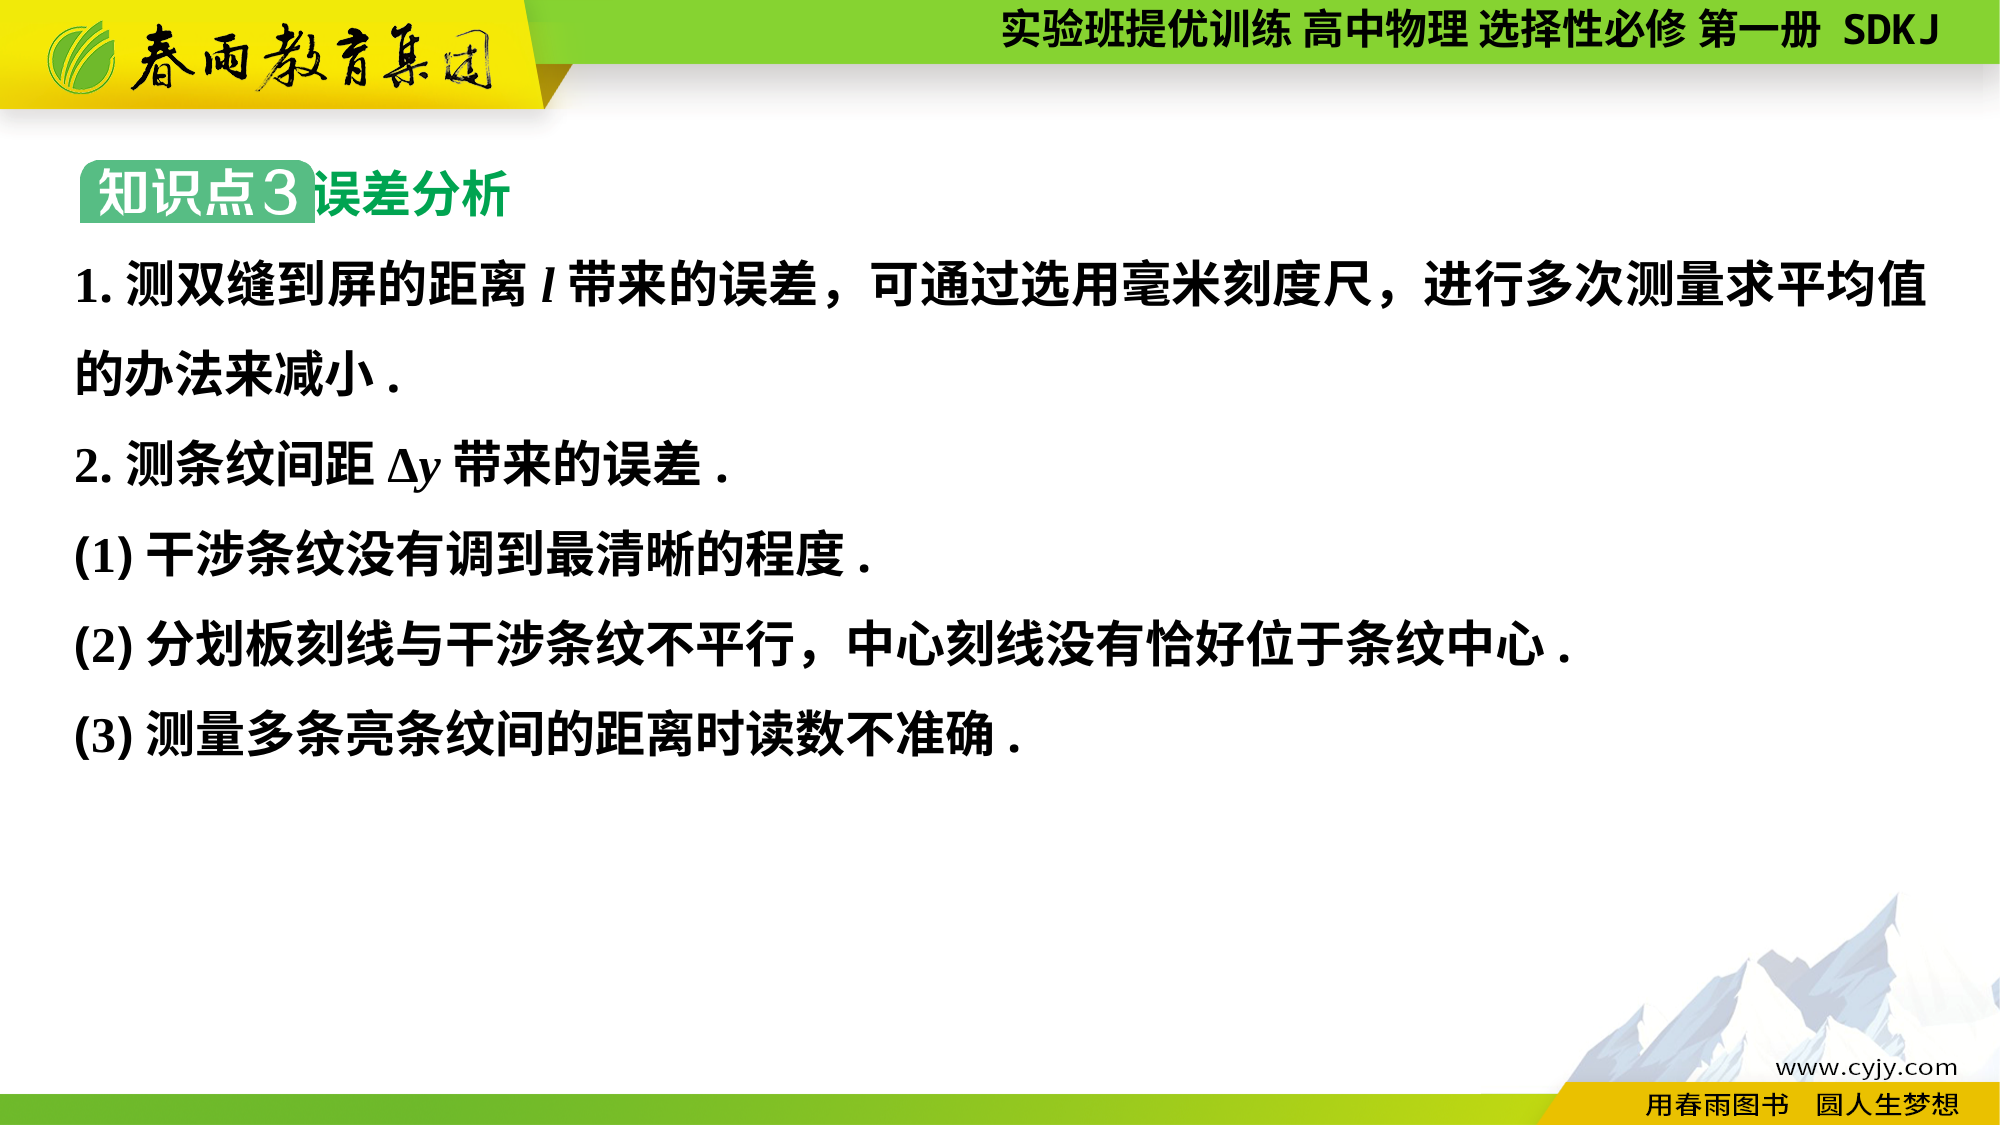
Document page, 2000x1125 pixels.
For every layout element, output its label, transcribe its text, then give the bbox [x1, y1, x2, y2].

list 误差分析 1.测双缝到屏的距离l带来的误差，可通过选用毫米刻度尺，进行多次测量求平均值的办法来减小. 2.测条纹间距Δy带来的误差. (1)干涉条纹没有调到最清晰的程度. (2)分划板刻线与干涉条纹不平行，中心刻线没有恰好位于条纹中心. (3)测量多条亮条纹间的距离时读数不准确. [59, 125, 1944, 766]
picture [0, 0, 2000, 1125]
